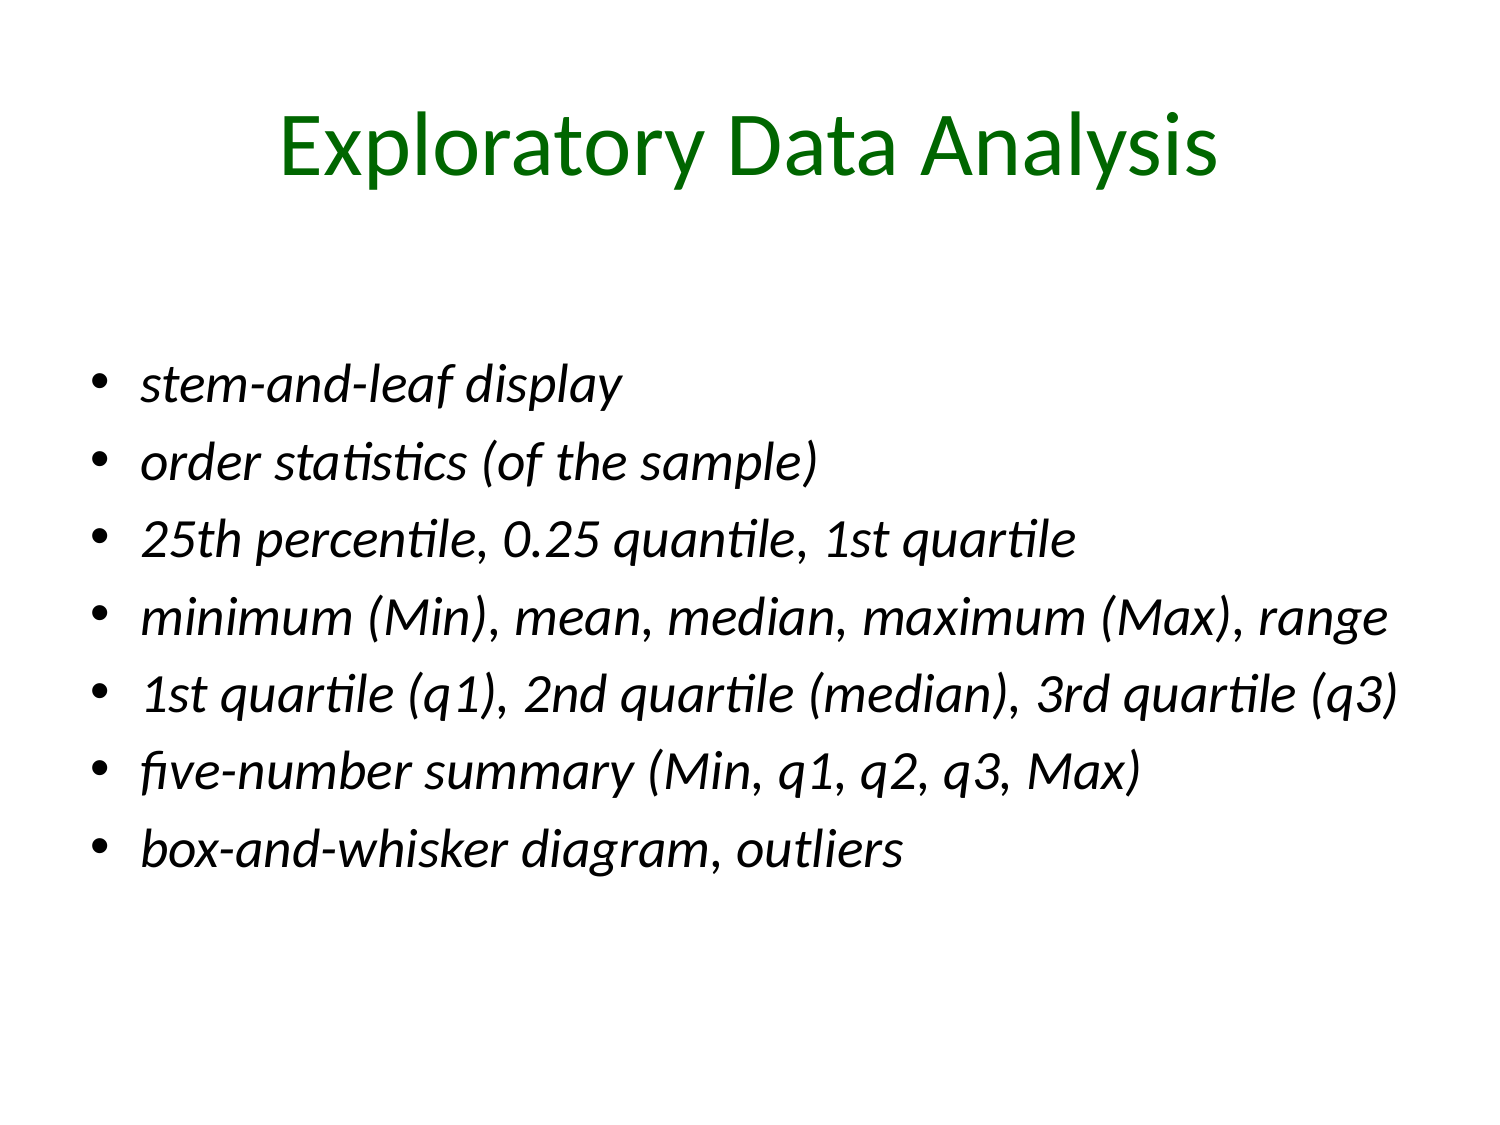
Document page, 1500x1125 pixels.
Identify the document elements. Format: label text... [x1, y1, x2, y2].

title Exploratory Data Analysis [75, 45, 1425, 233]
list stem-and-leaf display order statistics (of the sample) 25th percentile, 0.25 quantile, 1st quartile minimum (Min), mean, median, maximum (Max), range 1st quartile (q1), 2nd quartile (median), 3rd quartile (q3) five-number summary (Min, q1, q2, q3, Max) box-and-whisker diagram, outliers [75, 262, 1425, 1005]
